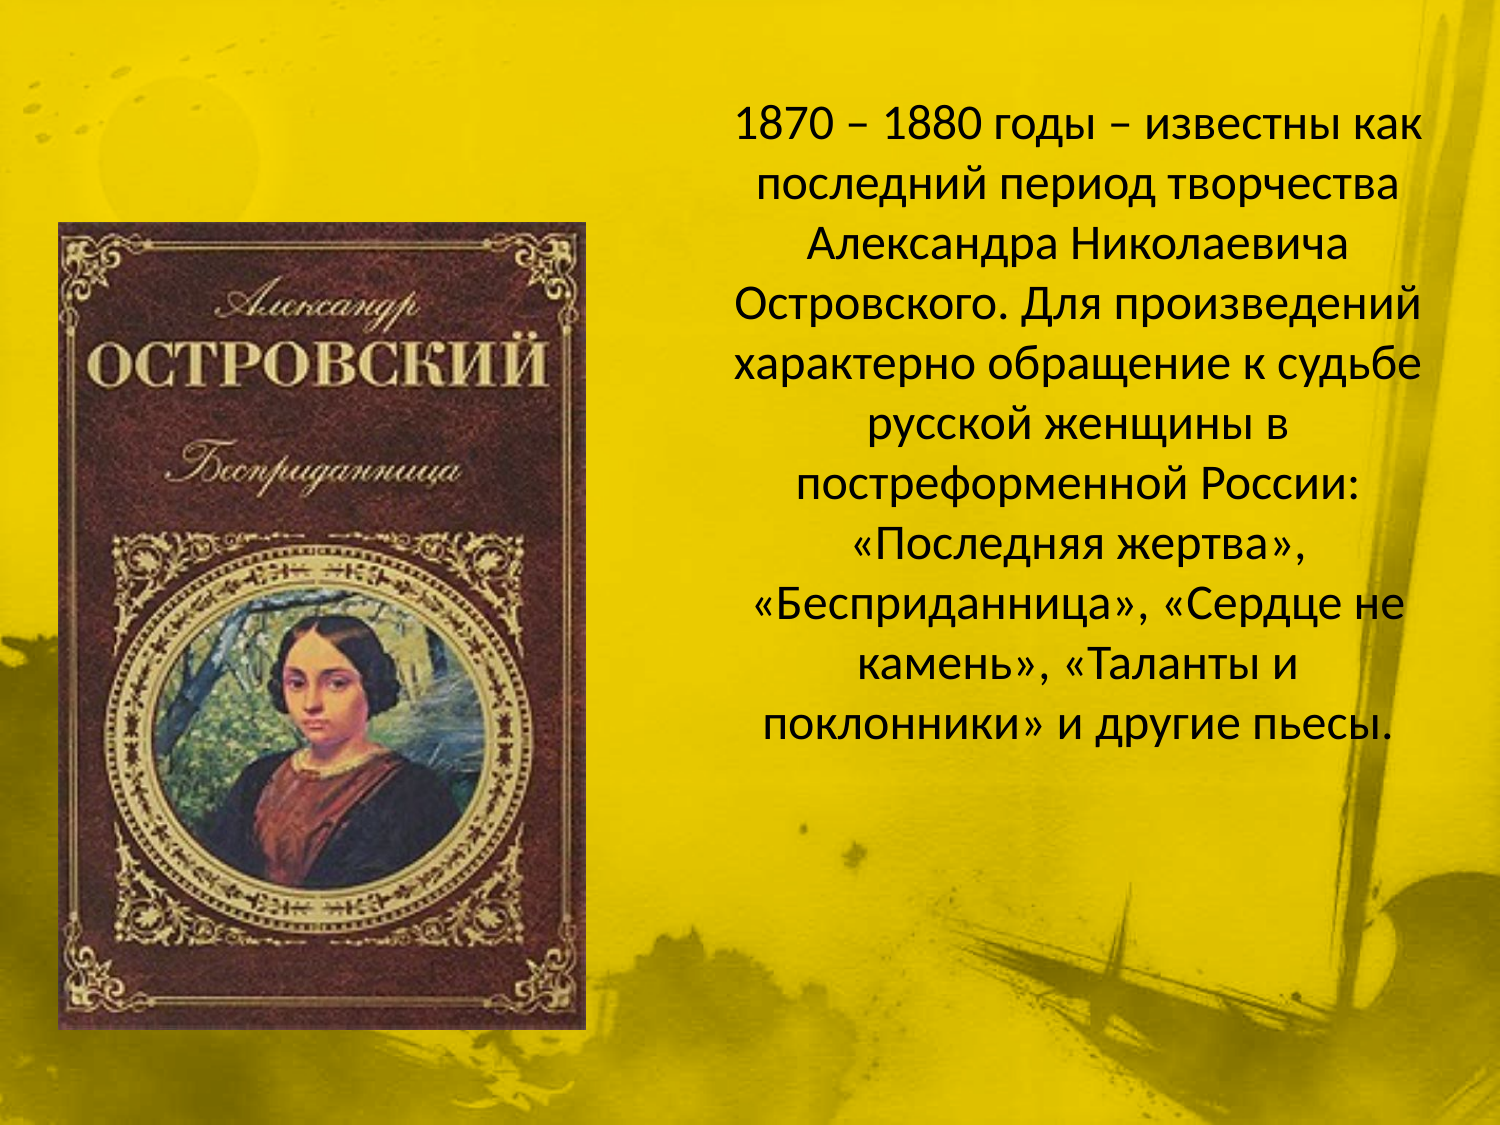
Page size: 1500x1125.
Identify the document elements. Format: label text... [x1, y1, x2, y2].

text_box 1870 – 1880 годы – известны как последний период творчества Александра Николаевича Островского. Для произведений характерно обращение к судьбе русской женщины в постреформенной России: «Последняя жертва», «Бесприданница», «Сердце не камень», «Таланты и поклонники» и другие пьесы. [714, 81, 1442, 757]
picture [58, 222, 587, 1030]
